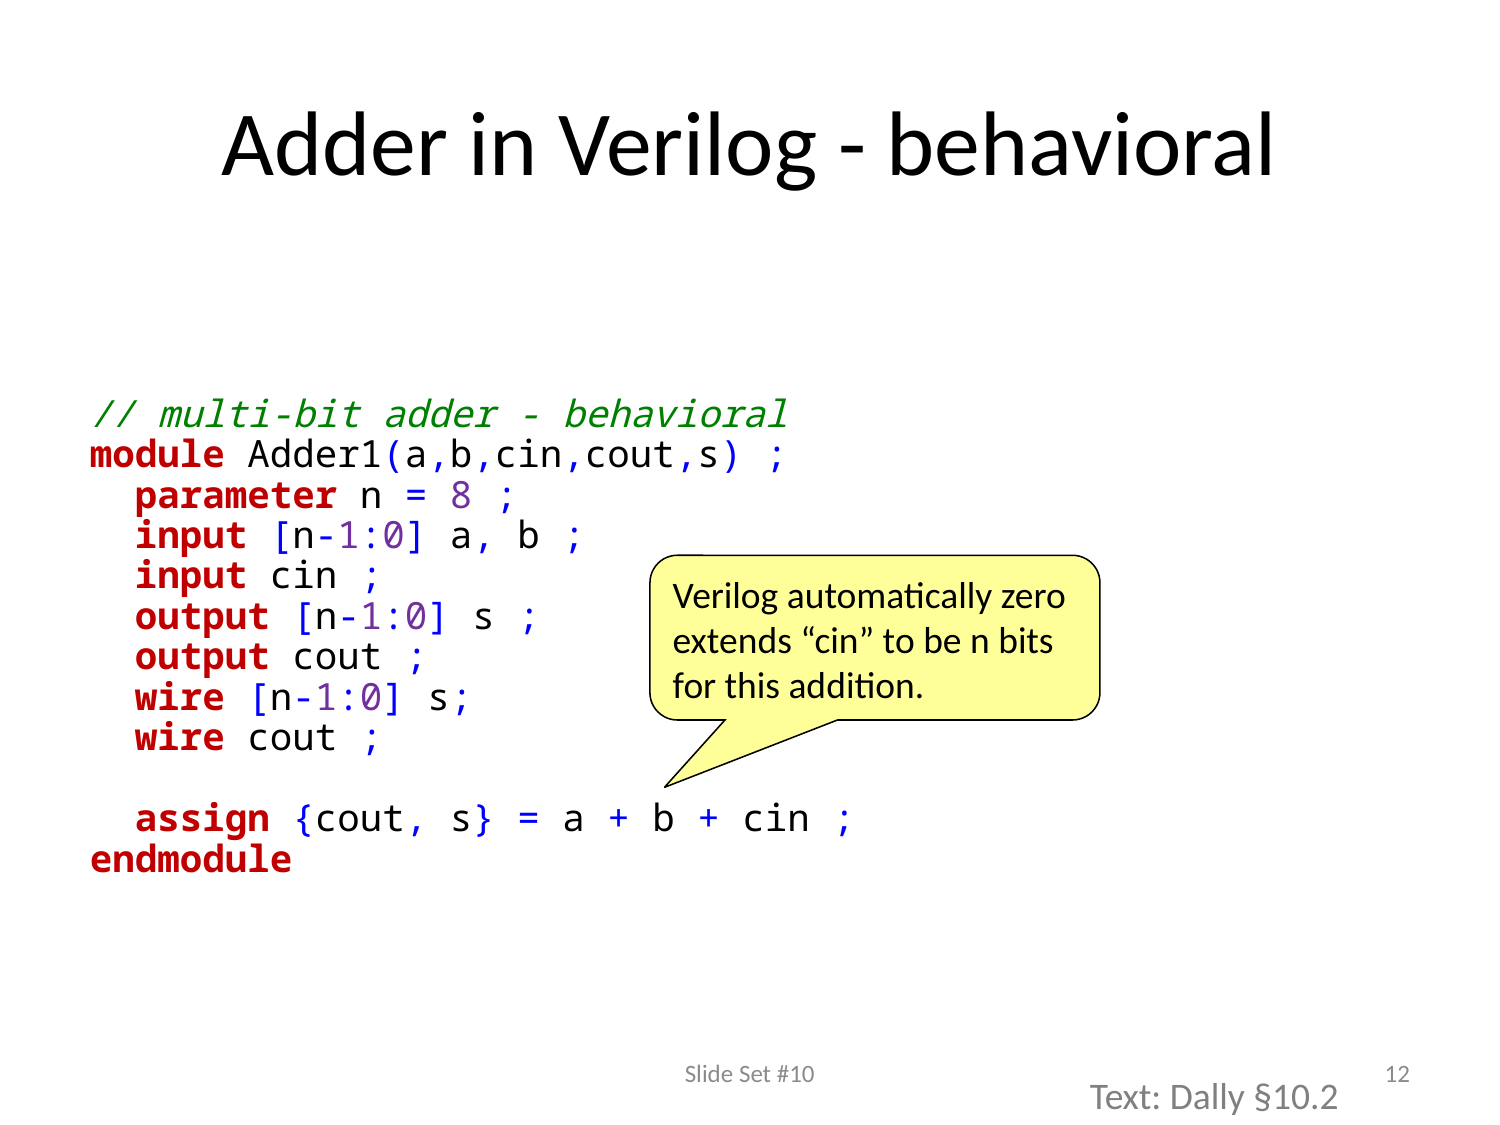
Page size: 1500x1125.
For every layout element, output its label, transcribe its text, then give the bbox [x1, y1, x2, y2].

title Adder in Verilog - behavioral [75, 45, 1425, 233]
text_box Verilog automatically zero extends “cin” to be n bits for this addition. [649, 555, 1100, 788]
footer Slide Set #10 [512, 1042, 988, 1103]
slide_number 12 [1074, 1042, 1425, 1103]
text_box // multi-bit adder - behavioral module Adder1(a,b,cin,cout,s) ; parameter n = 8 ; input [n-1:0] a, b ; input cin ; output [n-1:0] s ; output cout ; wire [n-1:0] s; wire cout ; assign {cout, s} = a + b + cin ; endmodule [75, 387, 1313, 888]
text_box Text: Dally §10.2 [1074, 1103, 1400, 1125]
